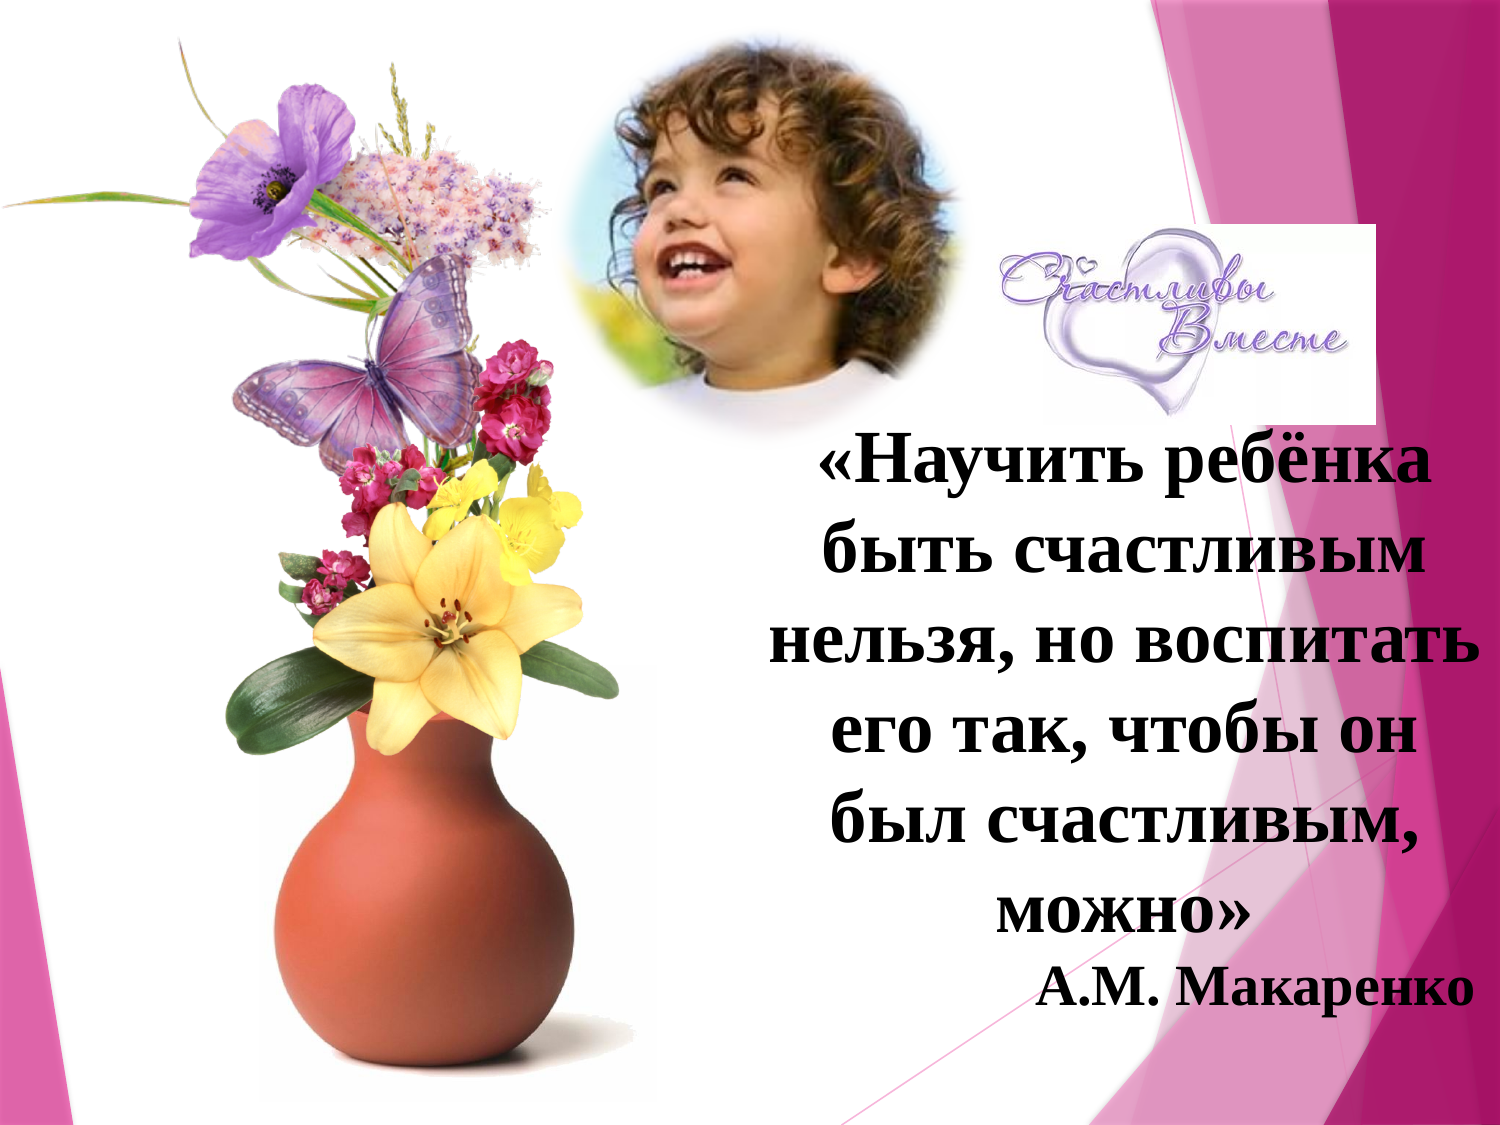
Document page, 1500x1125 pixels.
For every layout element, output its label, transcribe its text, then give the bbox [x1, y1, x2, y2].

picture [0, 24, 1376, 1108]
text_box «Научить ребёнка быть счастливым нельзя, но воспитать его так, чтобы он был счастливым, можно» А.М. Макаренко [749, 399, 1500, 1025]
